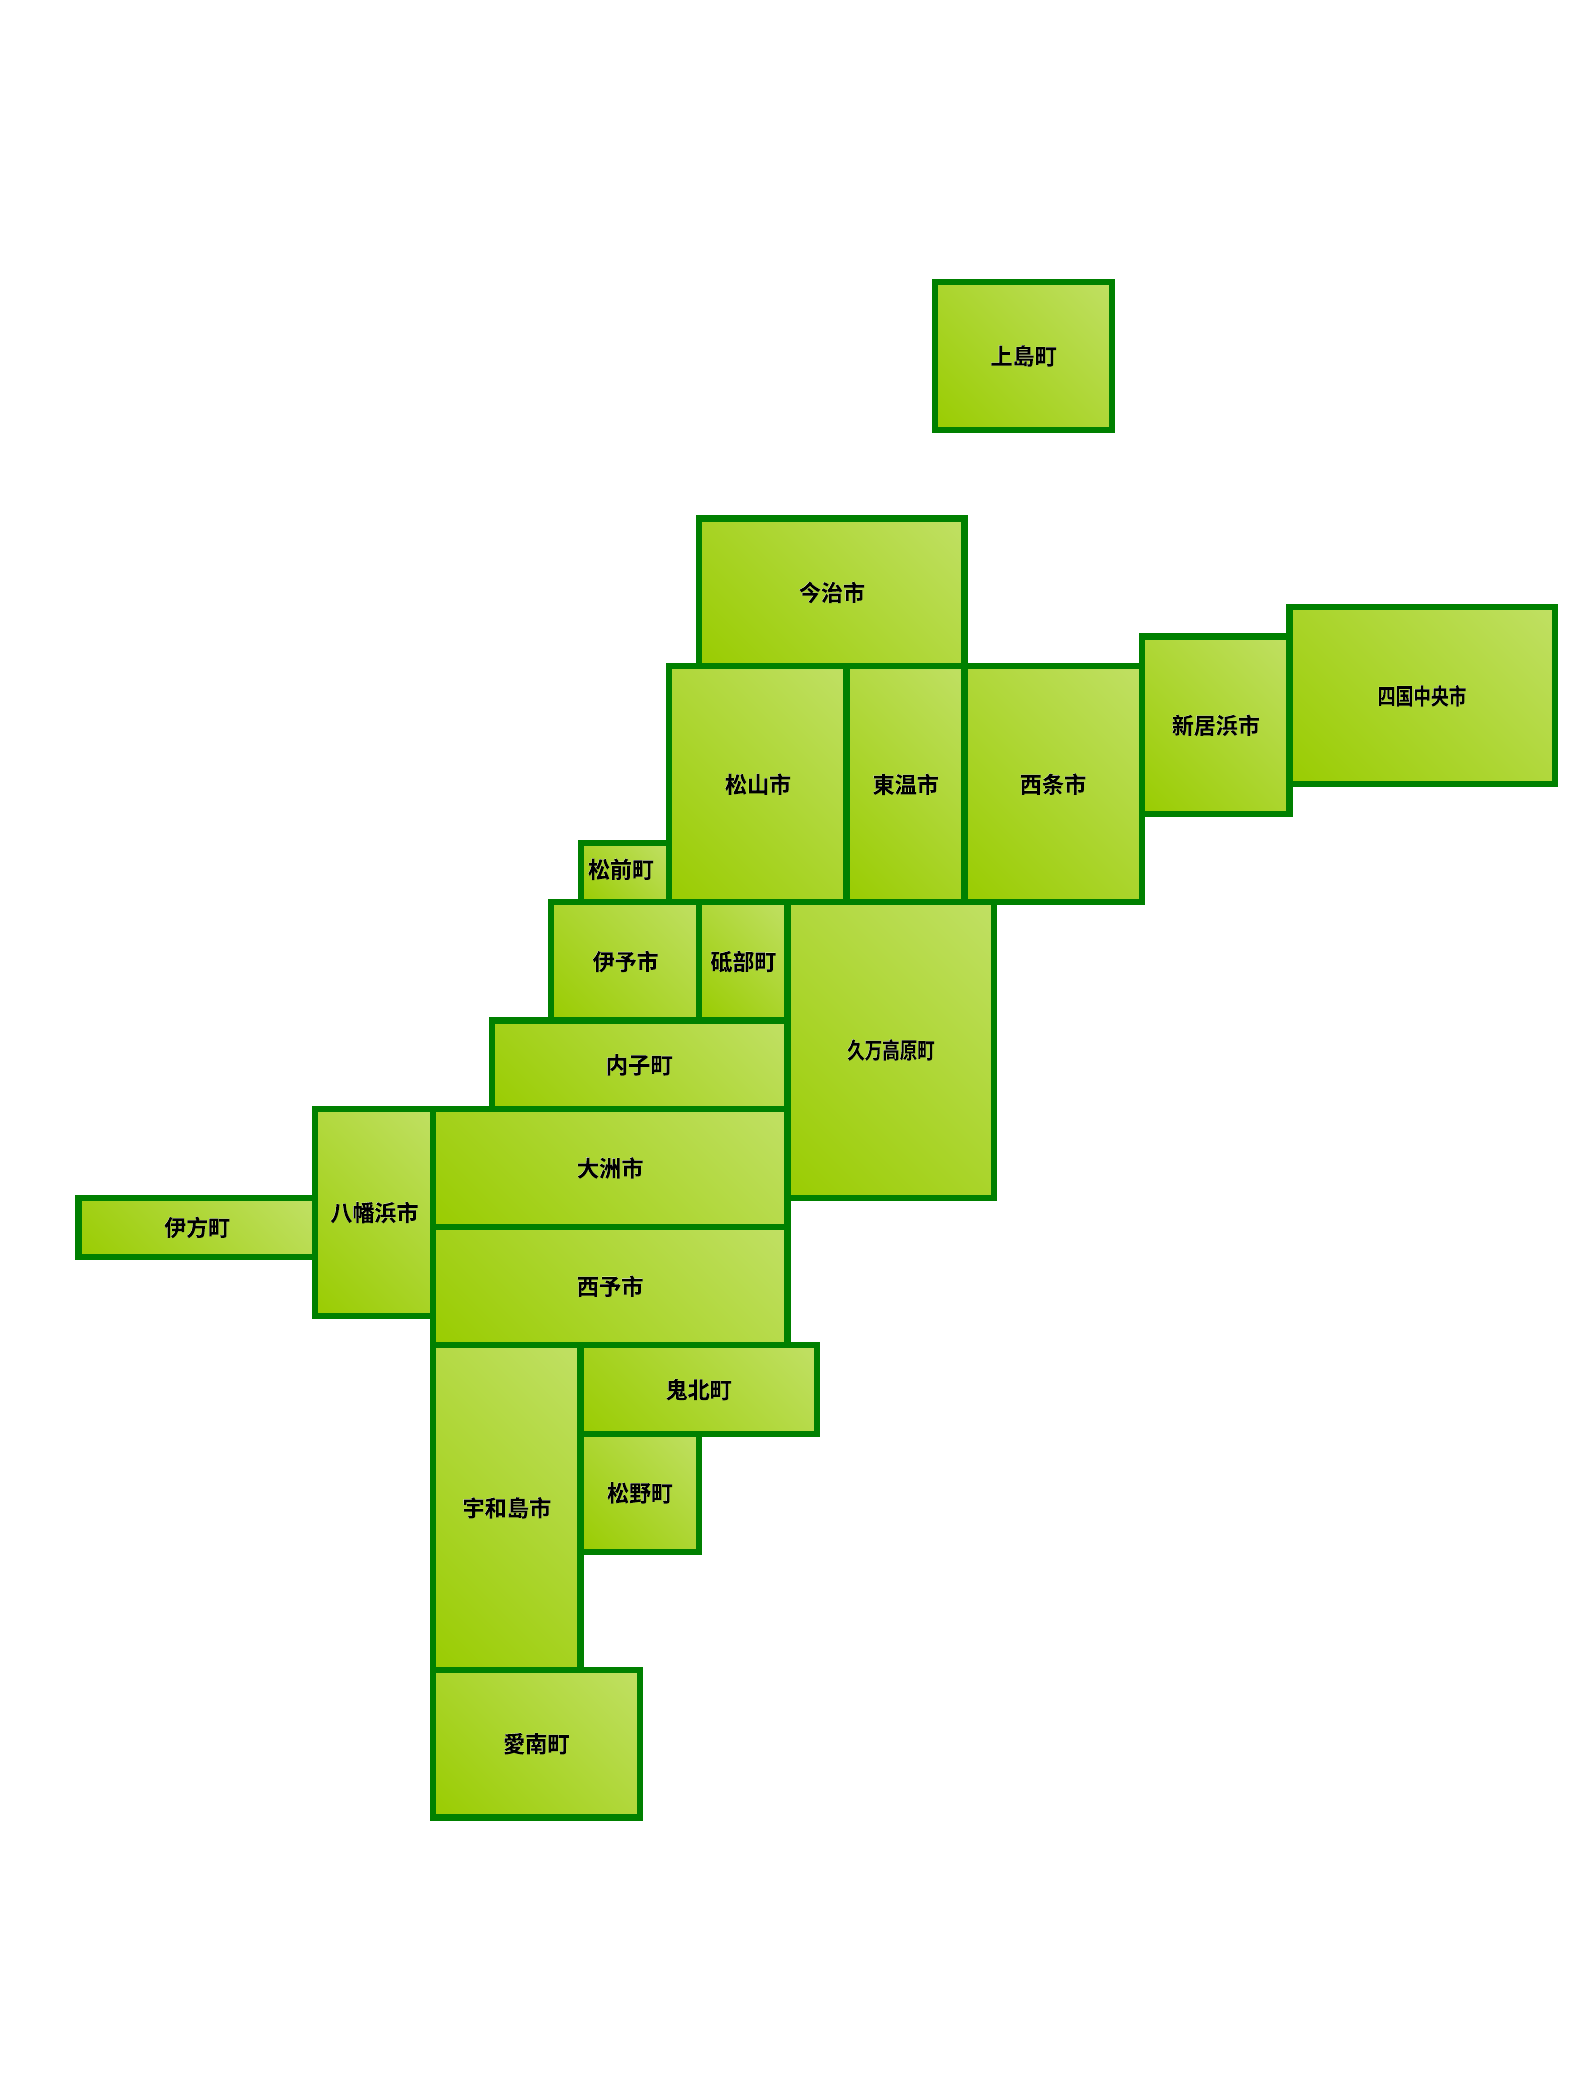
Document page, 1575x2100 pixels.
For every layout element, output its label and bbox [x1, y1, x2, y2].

text_box [606, 1053, 673, 1076]
text_box [577, 1274, 643, 1298]
text_box [990, 344, 1057, 368]
text_box [592, 950, 658, 973]
text_box [710, 950, 776, 973]
text_box [724, 772, 791, 796]
text_box [330, 1201, 418, 1224]
text_box [847, 1038, 935, 1062]
text_box [503, 1732, 570, 1755]
text_box [872, 773, 939, 796]
text_box [463, 1496, 551, 1519]
text_box [798, 581, 865, 604]
text_box [587, 857, 654, 881]
text_box [164, 1216, 230, 1239]
text_box [78, 281, 1556, 1818]
text_box [577, 1156, 643, 1180]
text_box [1171, 714, 1260, 737]
text_box [665, 1378, 732, 1401]
text_box [606, 1481, 673, 1505]
text_box [1020, 772, 1086, 796]
text_box [1378, 684, 1467, 707]
